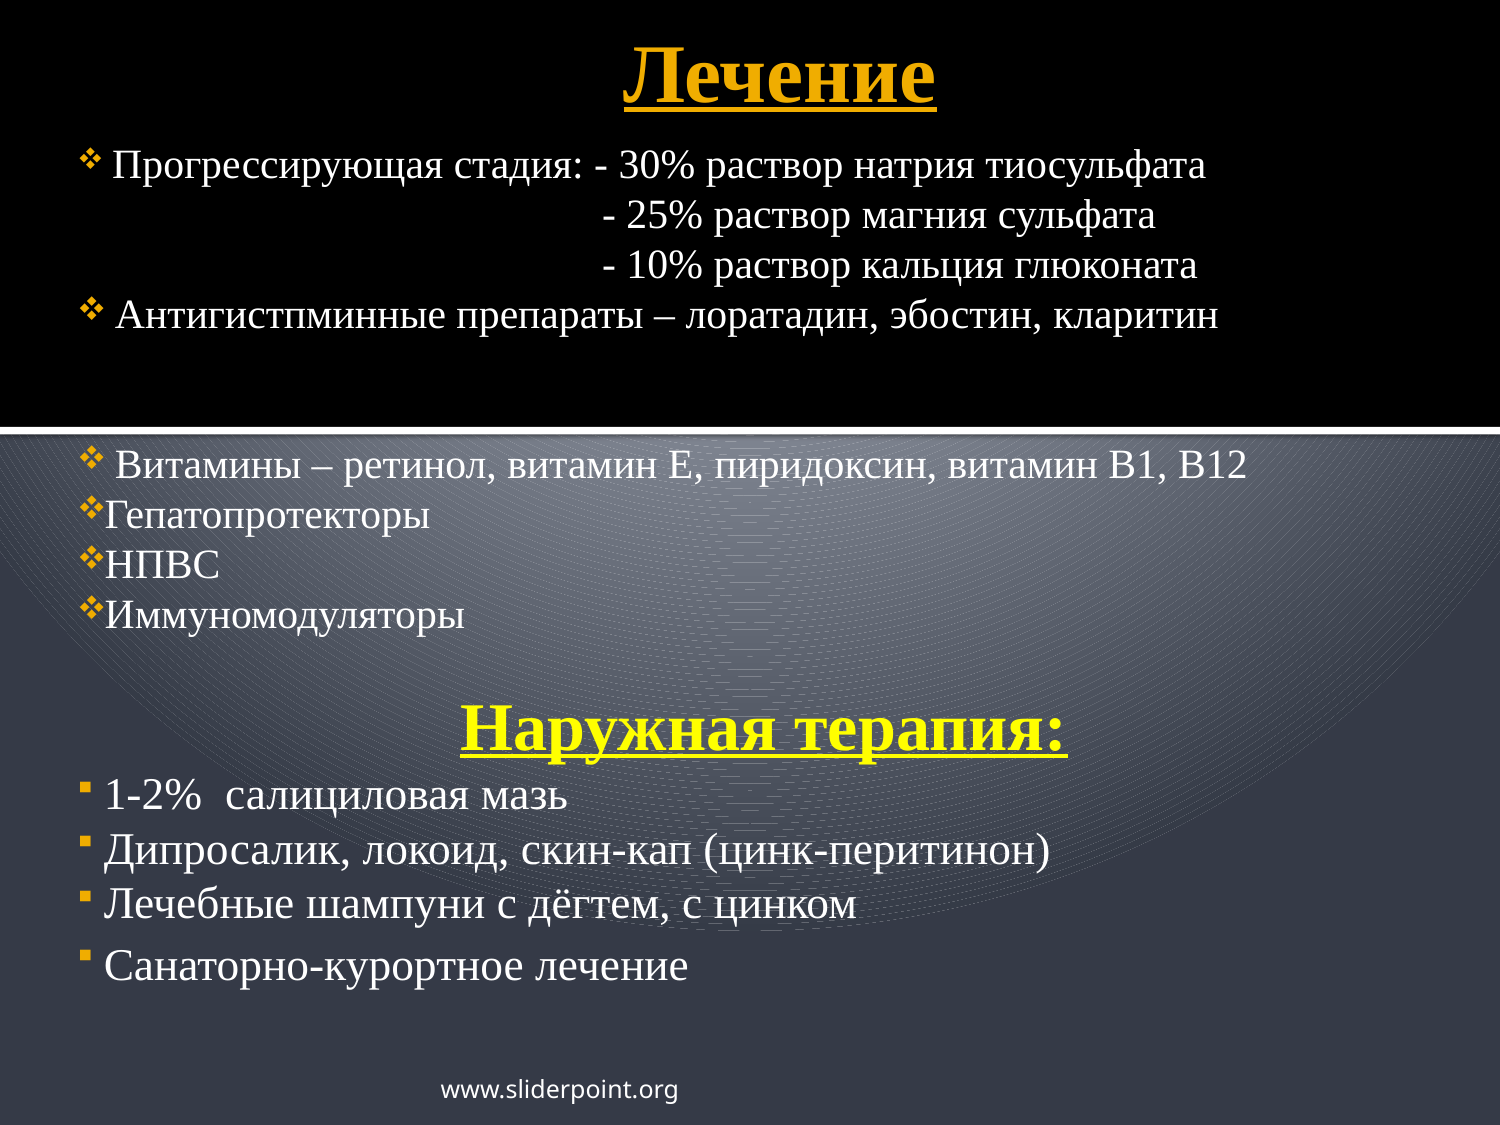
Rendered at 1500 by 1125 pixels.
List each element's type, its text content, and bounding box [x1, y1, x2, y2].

title Лечение [123, 19, 1438, 137]
footer www.sliderpoint.org [433, 1062, 1337, 1108]
list Прогрессирующая стадия: - 30% раствор натрия тиосульфата - 25% раствор магния сульфата - 10% раствор кальция глюконата Антигистпминные препараты – лоратадин, эбостин, кларитин Витамины – ретинол, витамин Е, пиридоксин, витамин В1, В12 Гепатопротекторы НПВС Иммуномодуляторы Наружная терапия: 1-2% салициловая мазь Дипросалик, локоид, скин-кап (цинк-перитинон) Лечебные шампуни с дёгтем, с цинком Санаторно-курортное лечение [53, 137, 1459, 1059]
